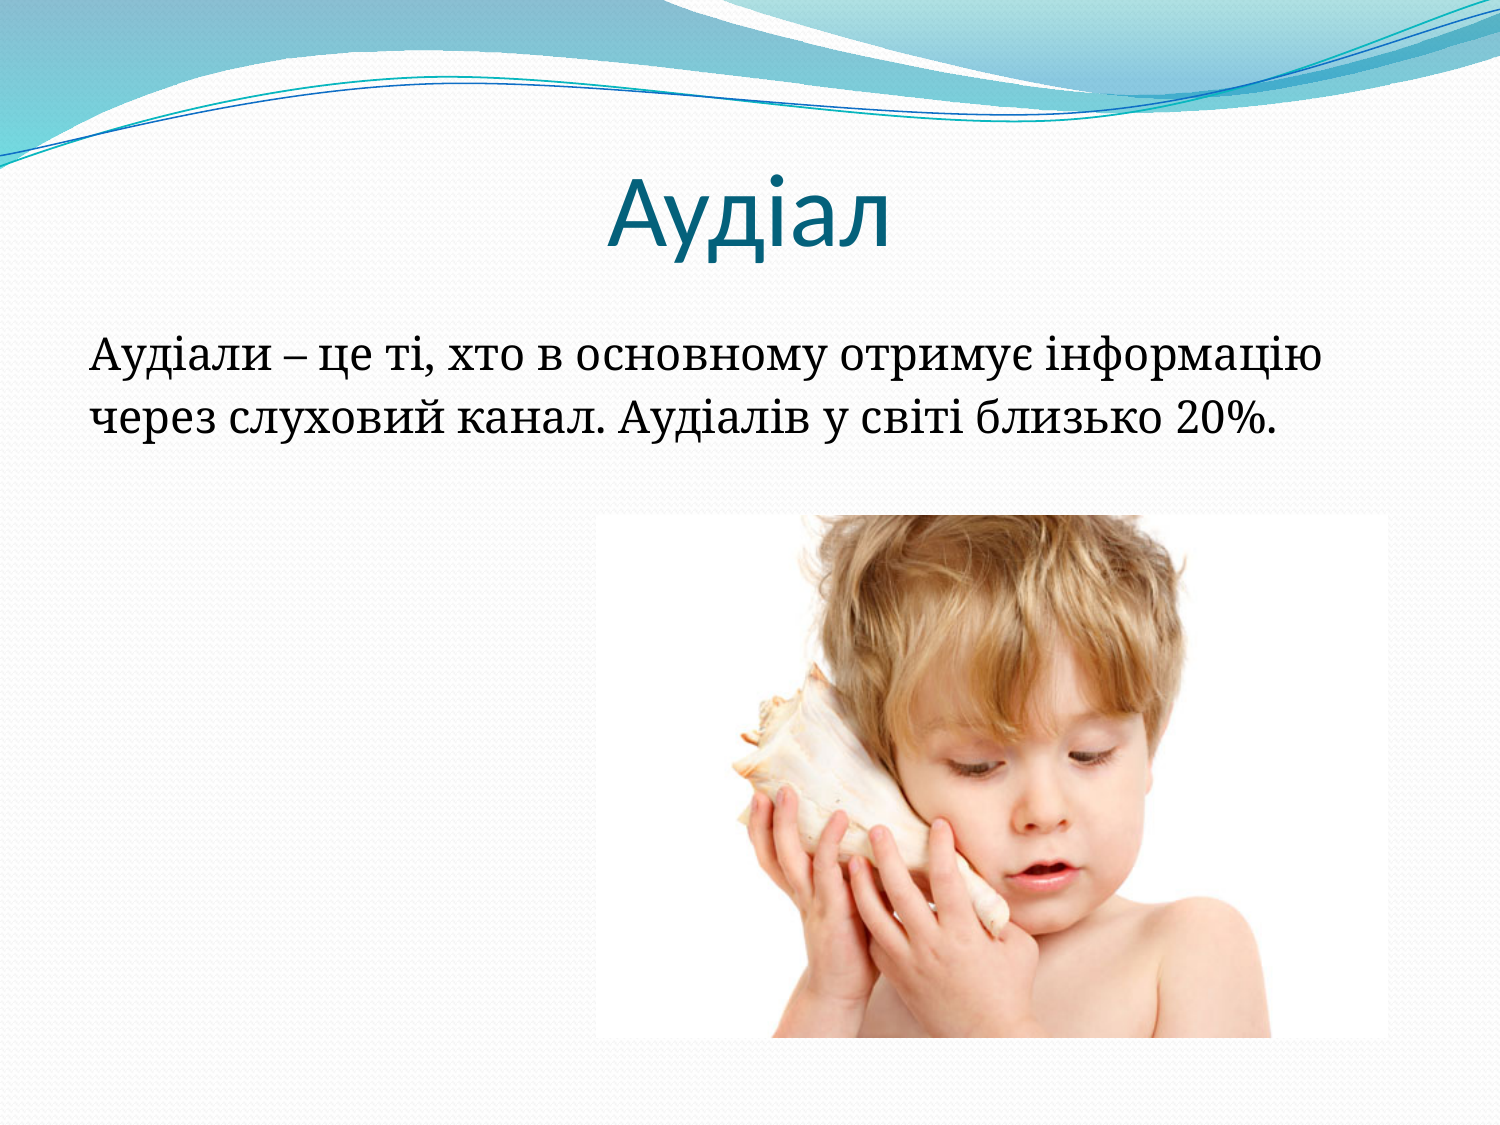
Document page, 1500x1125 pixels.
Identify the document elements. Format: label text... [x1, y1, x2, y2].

list Аудіали – це ті, хто в основному отримує інформацію через слуховий канал. Аудіалів у світі близько 20%. [75, 317, 1459, 528]
title Аудіал [75, 66, 1425, 268]
picture [596, 514, 1389, 1038]
